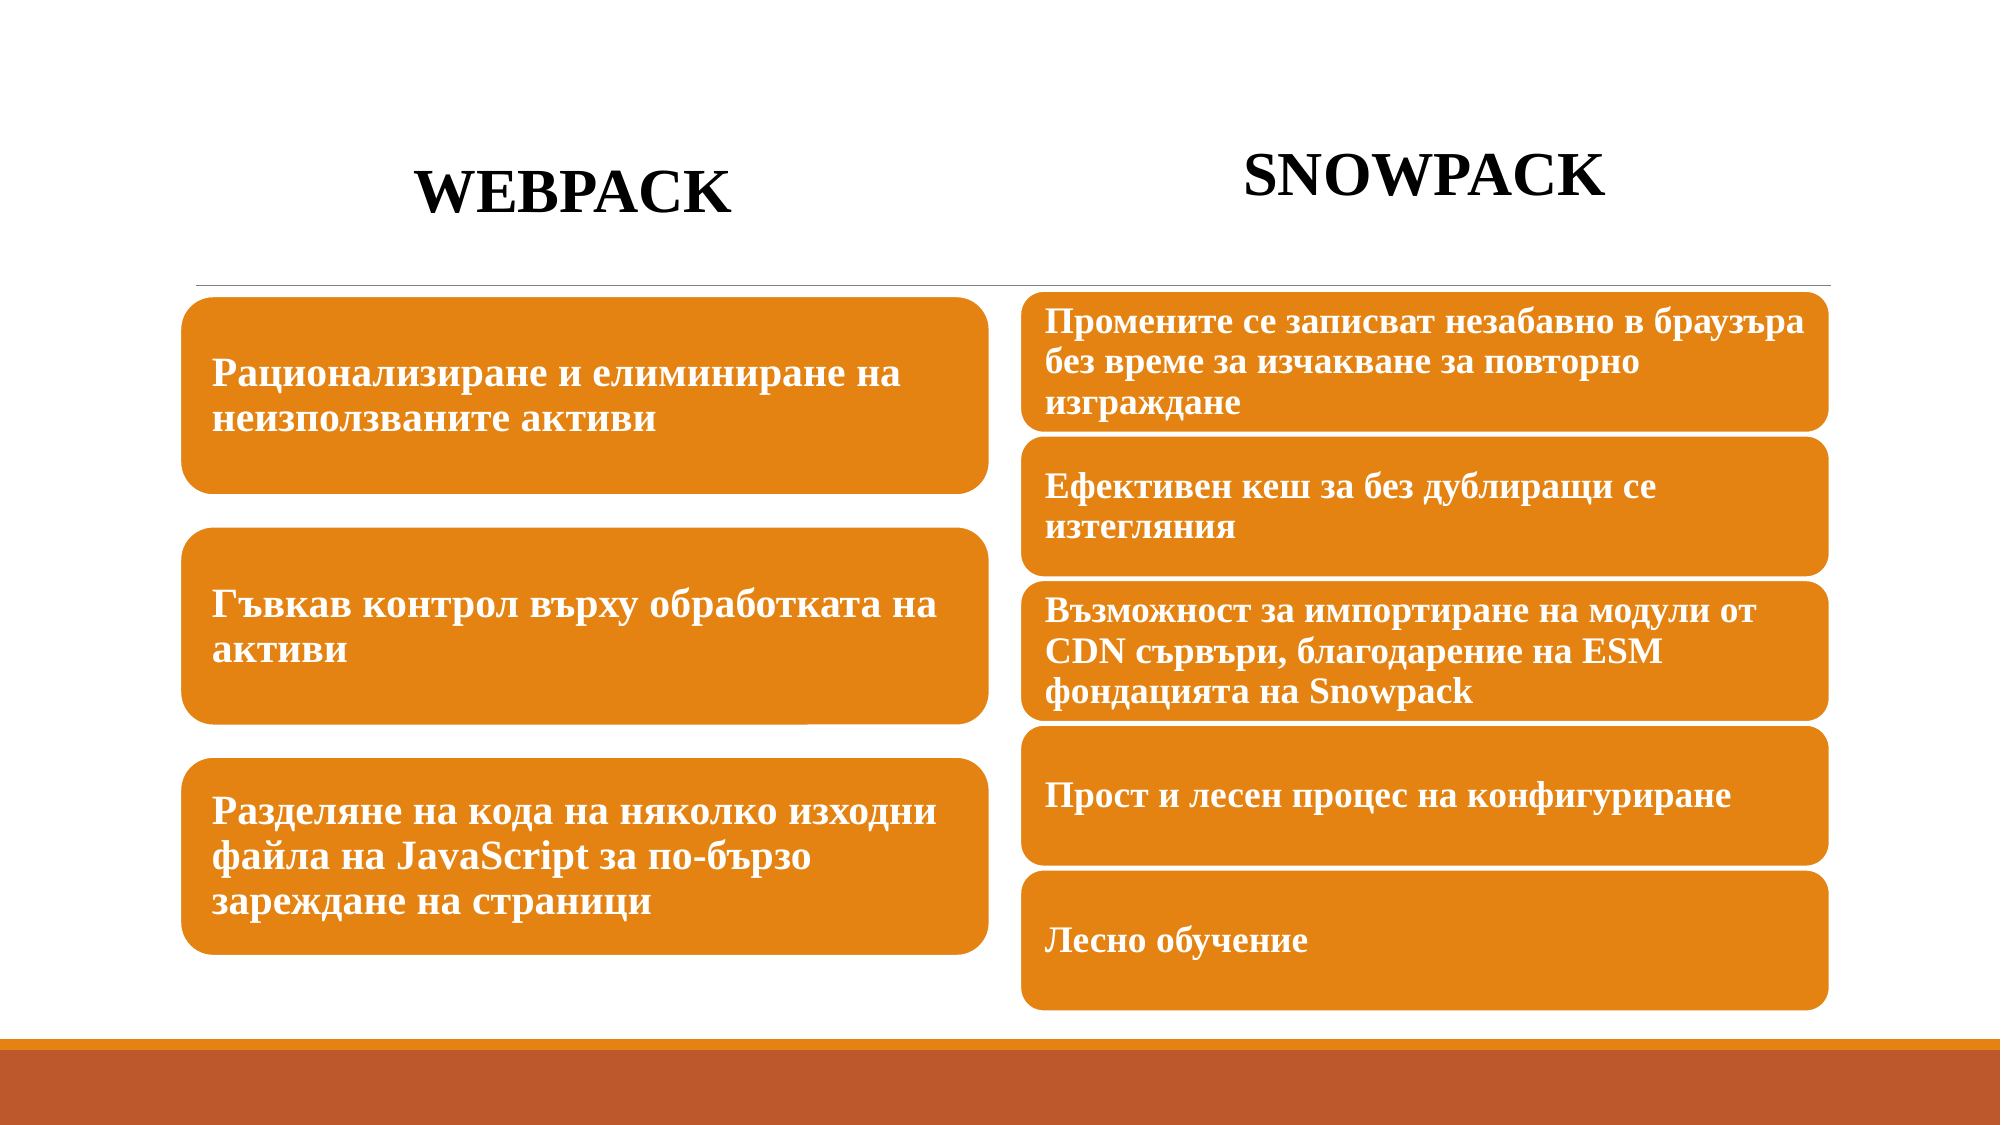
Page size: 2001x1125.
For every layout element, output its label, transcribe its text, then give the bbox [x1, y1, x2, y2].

list Snowpack [1020, 60, 1830, 289]
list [1019, 289, 1831, 1013]
list Webpack [180, 60, 966, 272]
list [179, 273, 991, 979]
